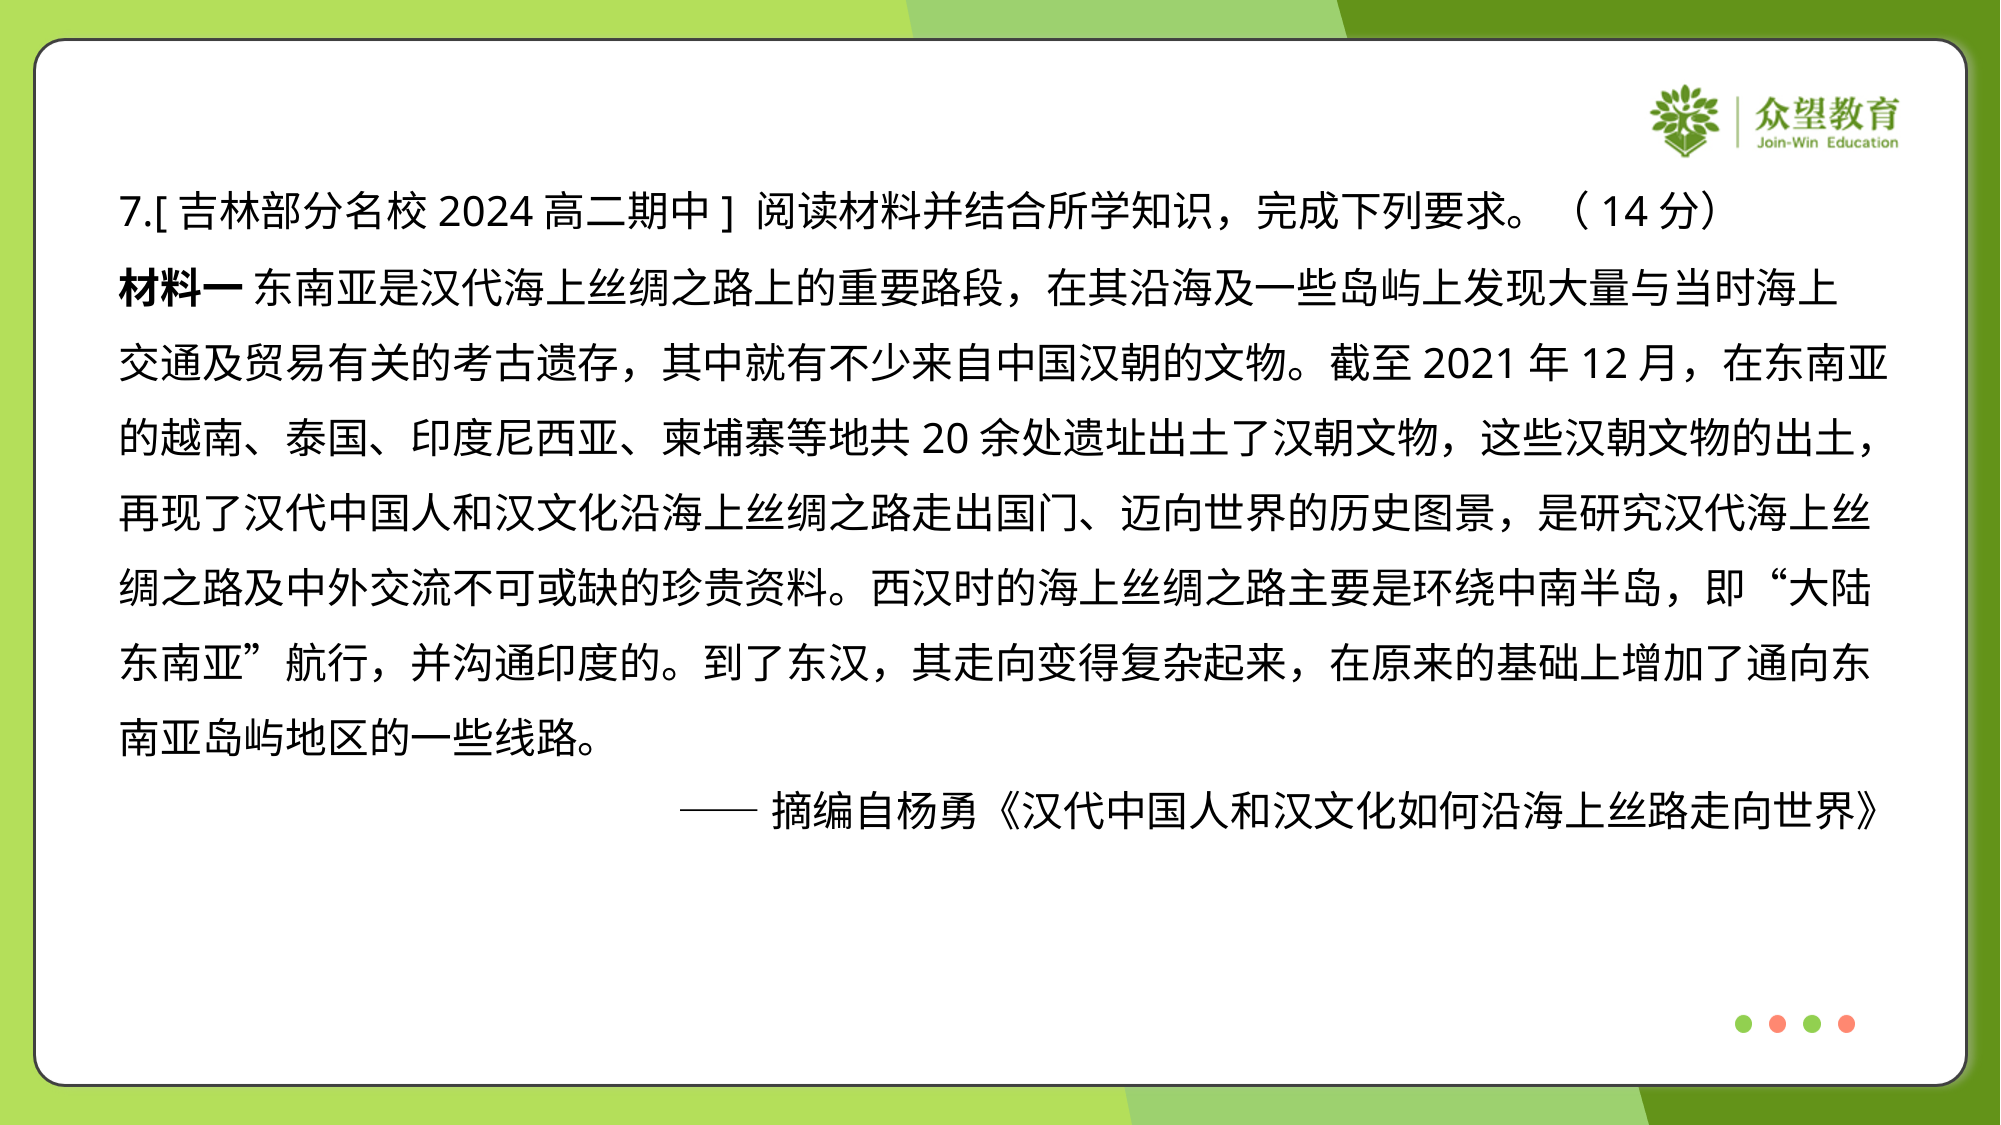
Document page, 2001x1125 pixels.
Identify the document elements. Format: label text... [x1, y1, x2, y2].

picture [0, 0, 2000, 1125]
text_box 7.[吉林部分名校2024高二期中] 阅读材料并结合所学知识，完成下列要求。（14分） 材料一 东南亚是汉代海上丝绸之路上的重要路段，在其沿海及一些岛屿上发现大量与当时海上 交通及贸易有关的考古遗存，其中就有不少来自中国汉朝的文物。截至2021年12月，在东南亚 的越南、泰国、印度尼西亚、柬埔寨等地共20余处遗址出土了汉朝文物，这些汉朝文物的出土， 再现了汉代中国人和汉文化沿海上丝绸之路走出国门、迈向世界的历史图景，是研究汉代海上丝 绸之路及中外交流不可或缺的珍贵资料。西汉时的海上丝绸之路主要是环绕中南半岛，即“大陆 东南亚”航行，并沟通印度的。到了东汉，其走向变得复杂起来，在原来的基础上增加了通向东 南亚岛屿地区的一些线路。 ——摘编自杨勇《汉代中国人和汉文化如何沿海上丝路走向世界》 [118, 159, 1883, 827]
